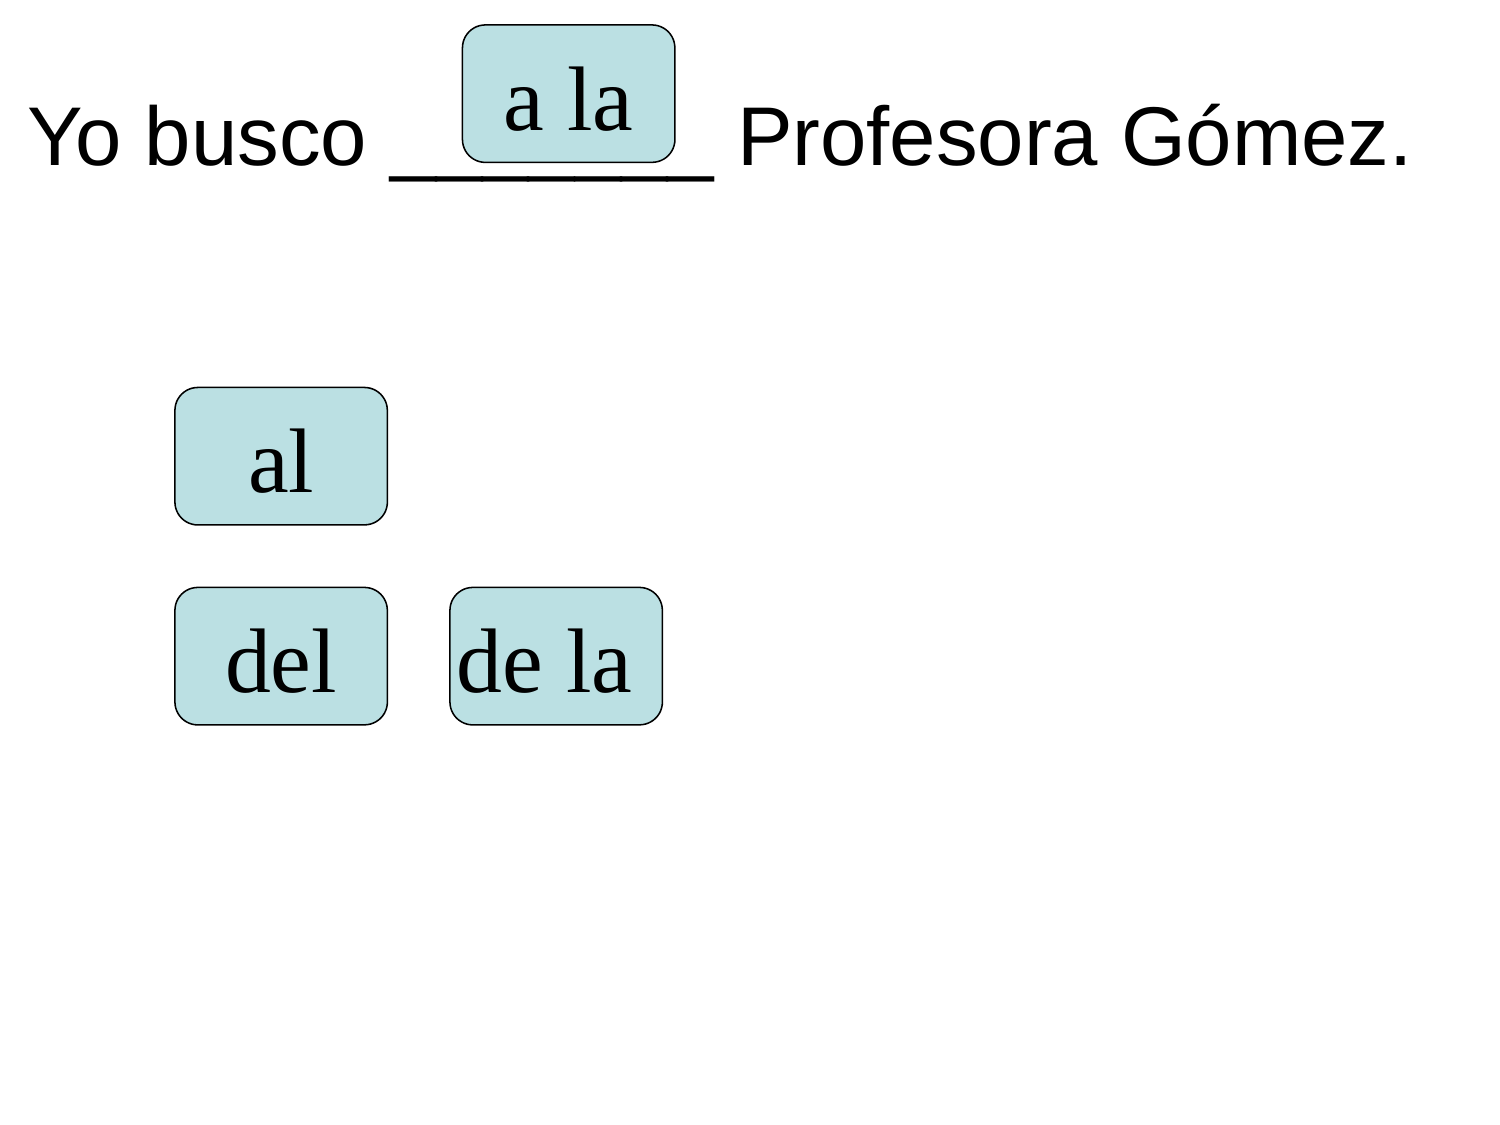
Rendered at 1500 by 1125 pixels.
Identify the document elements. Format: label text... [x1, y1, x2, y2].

text_box a la [464, 24, 673, 38]
text_box del [174, 587, 388, 725]
text_box al [174, 387, 388, 525]
text_box de la [449, 587, 663, 725]
title Yo busco _______ Profesora Gómez. [12, 38, 1500, 225]
